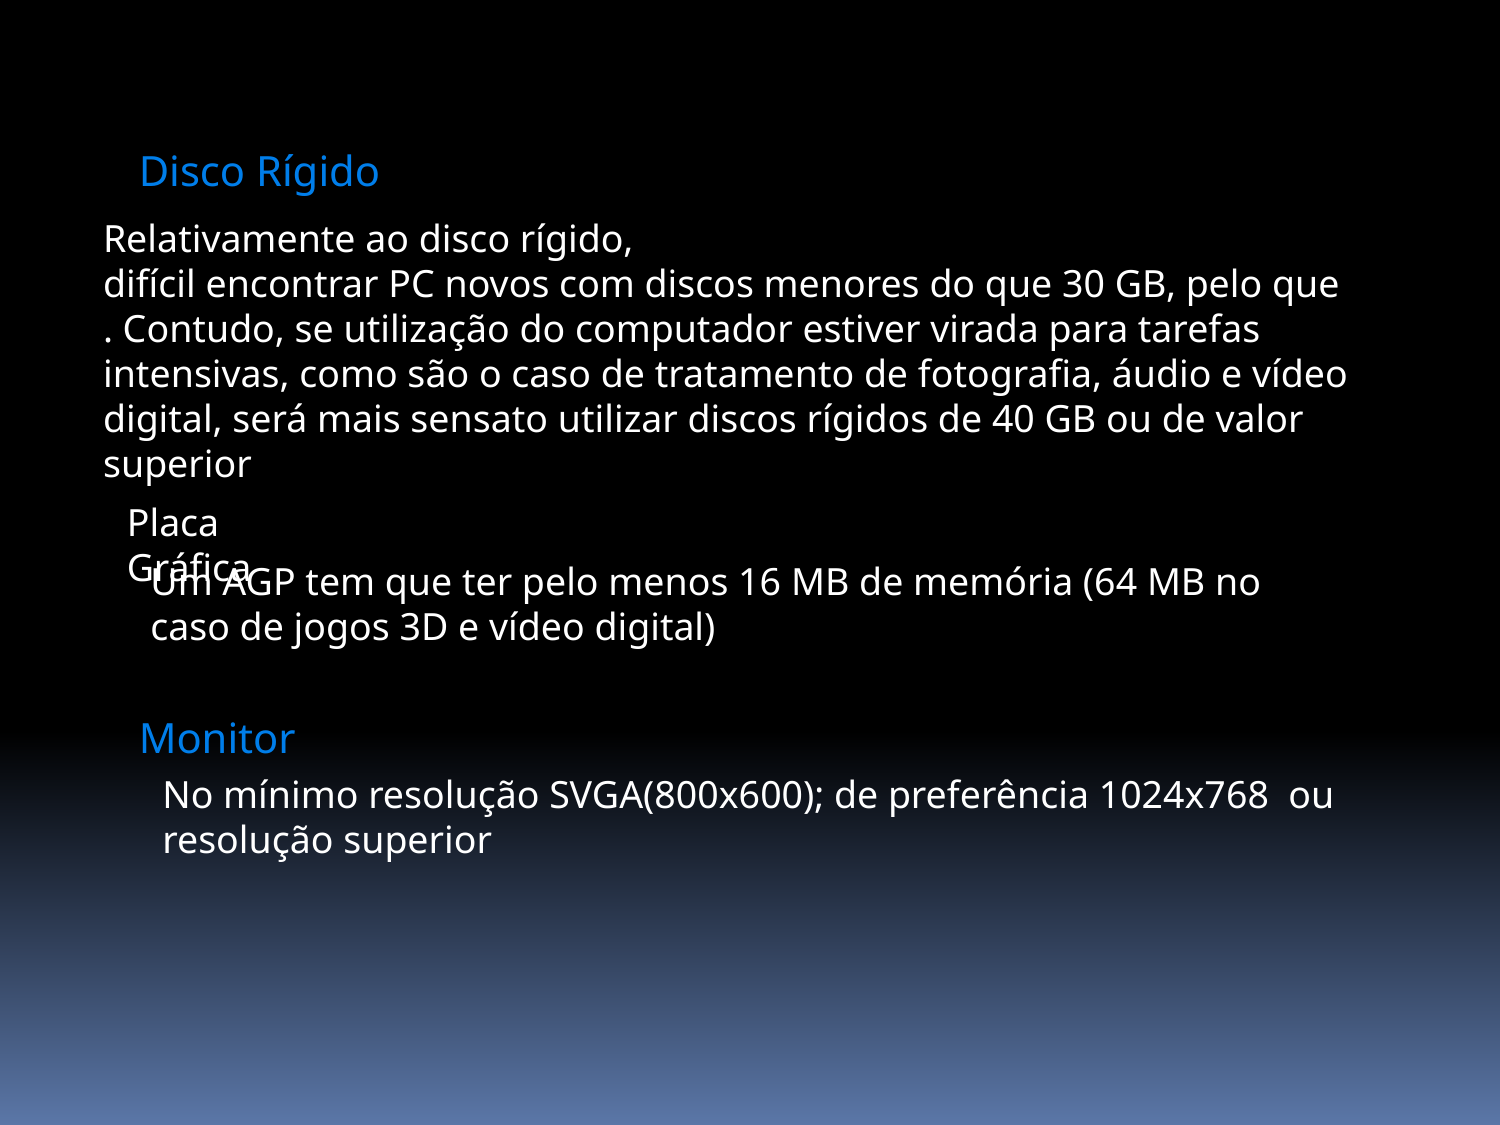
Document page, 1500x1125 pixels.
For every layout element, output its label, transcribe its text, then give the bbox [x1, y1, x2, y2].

text_box Disco Rígido [123, 137, 1424, 202]
text_box Monitor [123, 704, 408, 769]
text_box No mínimo resolução SVGA(800x600); de preferência 1024x768 ou resolução superior [147, 763, 1353, 913]
text_box Um AGP tem que ter pelo menos 16 MB de memória (64 MB no caso de jogos 3D e vídeo digital) [135, 550, 1329, 701]
text_box Relativamente ao disco rígido, difícil encontrar PC novos com discos menores do que 30 GB, pelo que . Contudo, se utilização do computador estiver virada para tarefas intensivas, como são o caso de tratamento de fotografia, áudio e vídeo digital, será mais sensato utilizar discos rígidos de 40 GB ou de valor superior [88, 208, 1412, 628]
text_box Placa Gráfica [112, 491, 361, 597]
